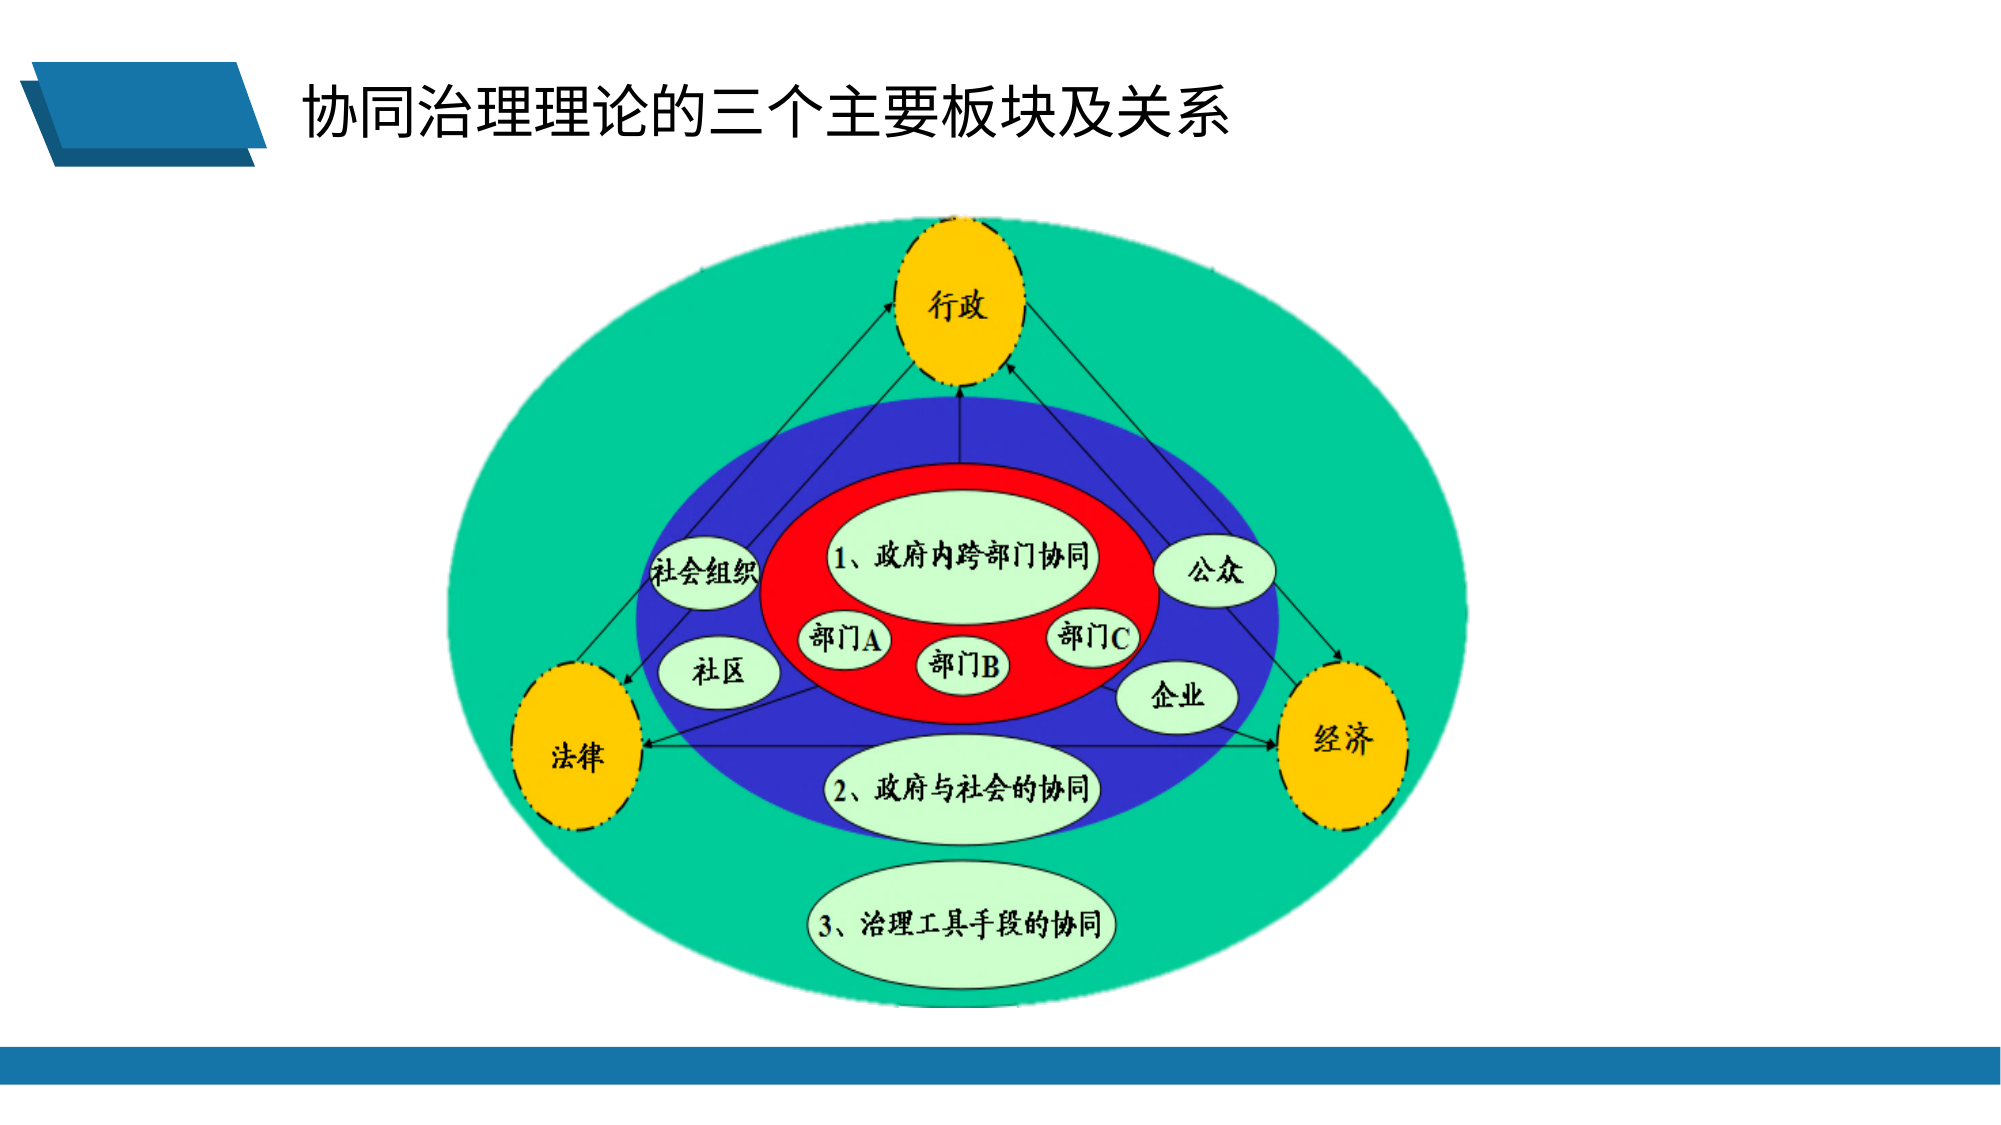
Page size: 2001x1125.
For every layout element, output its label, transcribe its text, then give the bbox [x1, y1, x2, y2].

picture [433, 205, 1479, 1009]
text_box 协同治理理论的三个主要板块及关系 [285, 67, 1248, 153]
text_box [0, 1045, 2001, 1087]
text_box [19, 62, 268, 167]
